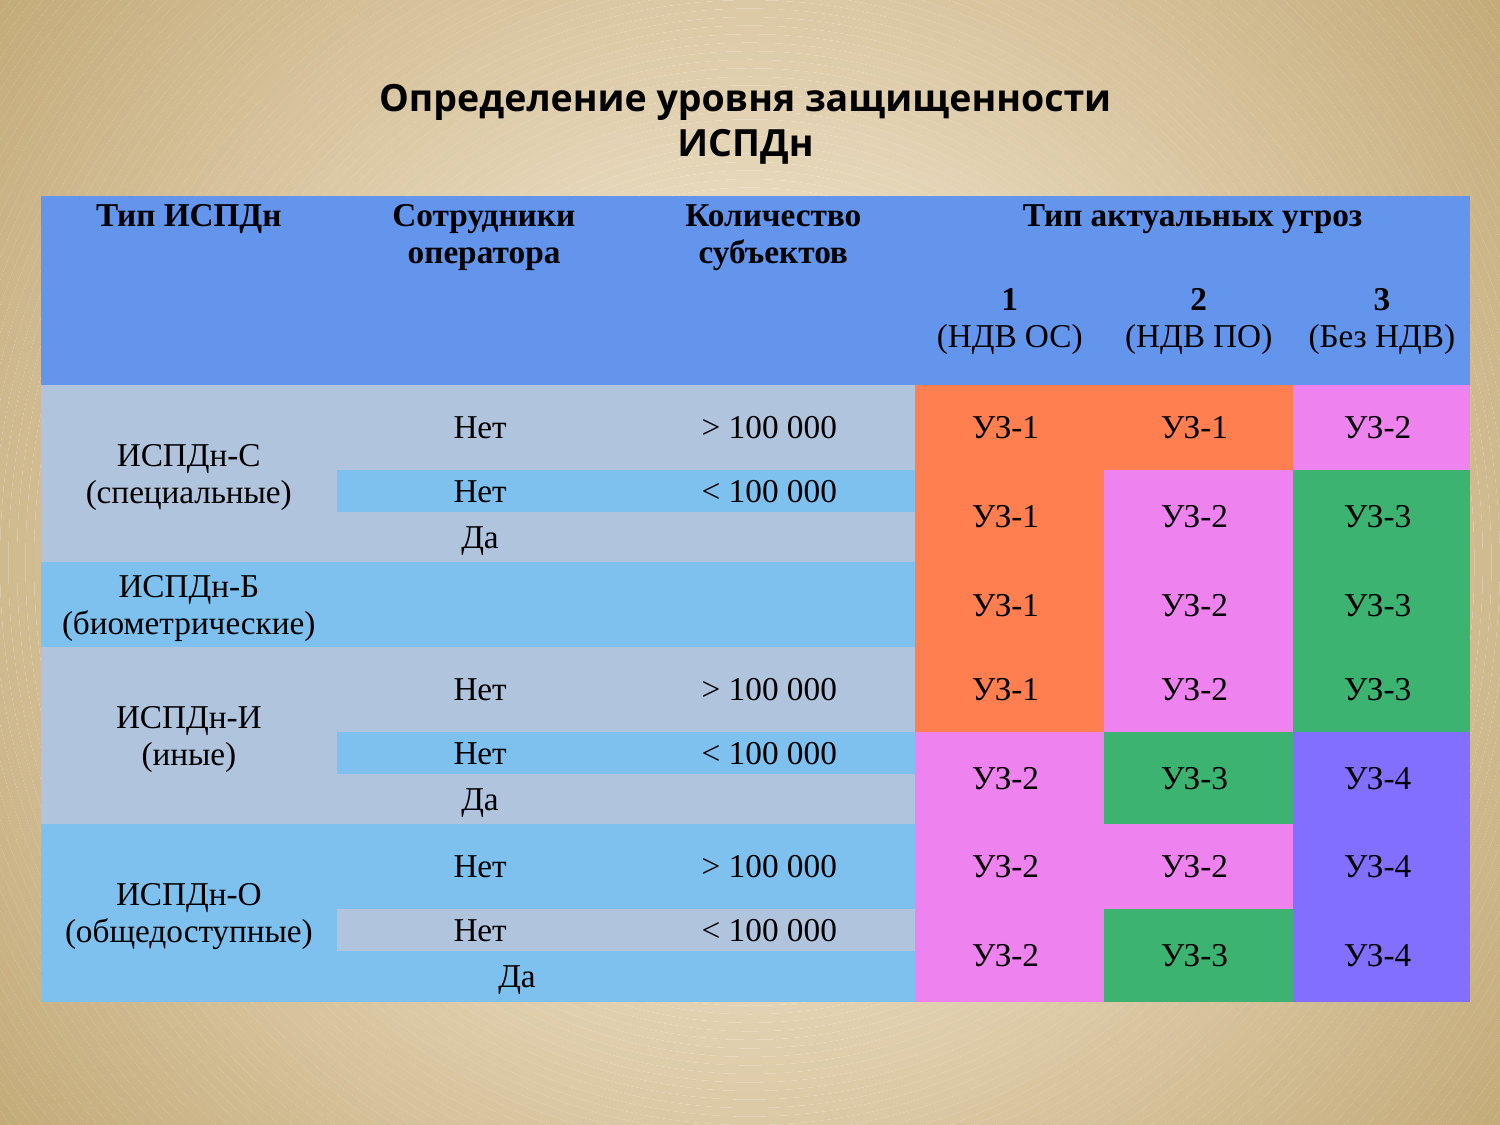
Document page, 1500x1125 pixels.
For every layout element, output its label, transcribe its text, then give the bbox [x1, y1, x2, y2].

table_cell УЗ-4 [1293, 824, 1470, 909]
table_cell < 100 000 [632, 470, 915, 512]
table_cell УЗ-2 [1104, 470, 1293, 562]
table_cell Да [337, 512, 632, 562]
table_cell < 100 000 [632, 909, 915, 951]
table_cell УЗ-1 [915, 470, 1104, 562]
table_header Сотрудники оператора [337, 196, 632, 385]
table_cell УЗ-3 [1293, 470, 1470, 562]
table_cell Нет [337, 647, 632, 732]
table_cell ИСПДн-И (иные) [41, 647, 337, 824]
table_cell УЗ-2 [1104, 562, 1293, 647]
table_cell Да [337, 951, 632, 1002]
table_cell > 100 000 [632, 647, 915, 732]
table_cell УЗ-2 [915, 732, 1104, 824]
table_cell > 100 000 [632, 824, 915, 909]
table_cell УЗ-3 [1104, 732, 1293, 824]
table_cell Нет [337, 732, 632, 774]
table_cell Нет [337, 909, 632, 951]
table_cell 2 (НДВ ПО) [1104, 281, 1293, 385]
table_cell [632, 951, 915, 1002]
table_cell УЗ-3 [1293, 647, 1470, 732]
table_cell < 100 000 [632, 732, 915, 774]
table_header Количество субъектов [632, 196, 915, 385]
table_cell Нет [337, 385, 632, 470]
table_cell [632, 512, 915, 562]
table_cell УЗ-1 [915, 385, 1104, 470]
table_cell Нет [337, 470, 632, 512]
table_cell УЗ-4 [1293, 909, 1470, 1002]
table_cell УЗ-2 [1104, 647, 1293, 732]
table_header Тип актуальных угроз [915, 196, 1470, 281]
table_cell УЗ-4 [1293, 732, 1470, 824]
table_cell УЗ-1 [915, 647, 1104, 732]
table_cell УЗ-2 [915, 824, 1104, 909]
table_cell [632, 774, 915, 824]
table_cell УЗ-2 [915, 909, 1104, 1002]
table_cell Да [337, 774, 632, 824]
table_cell ИСПДн-Б (биометрические) [41, 562, 337, 647]
table_cell УЗ-3 [1293, 562, 1470, 647]
table_cell Нет [337, 824, 632, 909]
table_cell УЗ-1 [915, 562, 1104, 647]
table_header Тип ИСПДн [41, 196, 337, 385]
table_cell > 100 000 [632, 385, 915, 470]
table_cell УЗ-2 [1104, 824, 1293, 909]
table_cell УЗ-3 [1104, 909, 1293, 1002]
table_cell 3 (Без НДВ) [1293, 281, 1470, 385]
table_cell [632, 562, 915, 647]
text_box Определение уровня защищенности ИСПДн [304, 66, 1188, 172]
table_cell ИСПДн-С (специальные) [41, 385, 337, 562]
table_cell 1 (НДВ ОС) [915, 281, 1104, 385]
table_cell ИСПДн-О (общедоступные) [41, 824, 337, 1002]
table_cell [337, 562, 632, 647]
table_cell УЗ-2 [1293, 385, 1470, 470]
table_cell УЗ-1 [1104, 385, 1293, 470]
